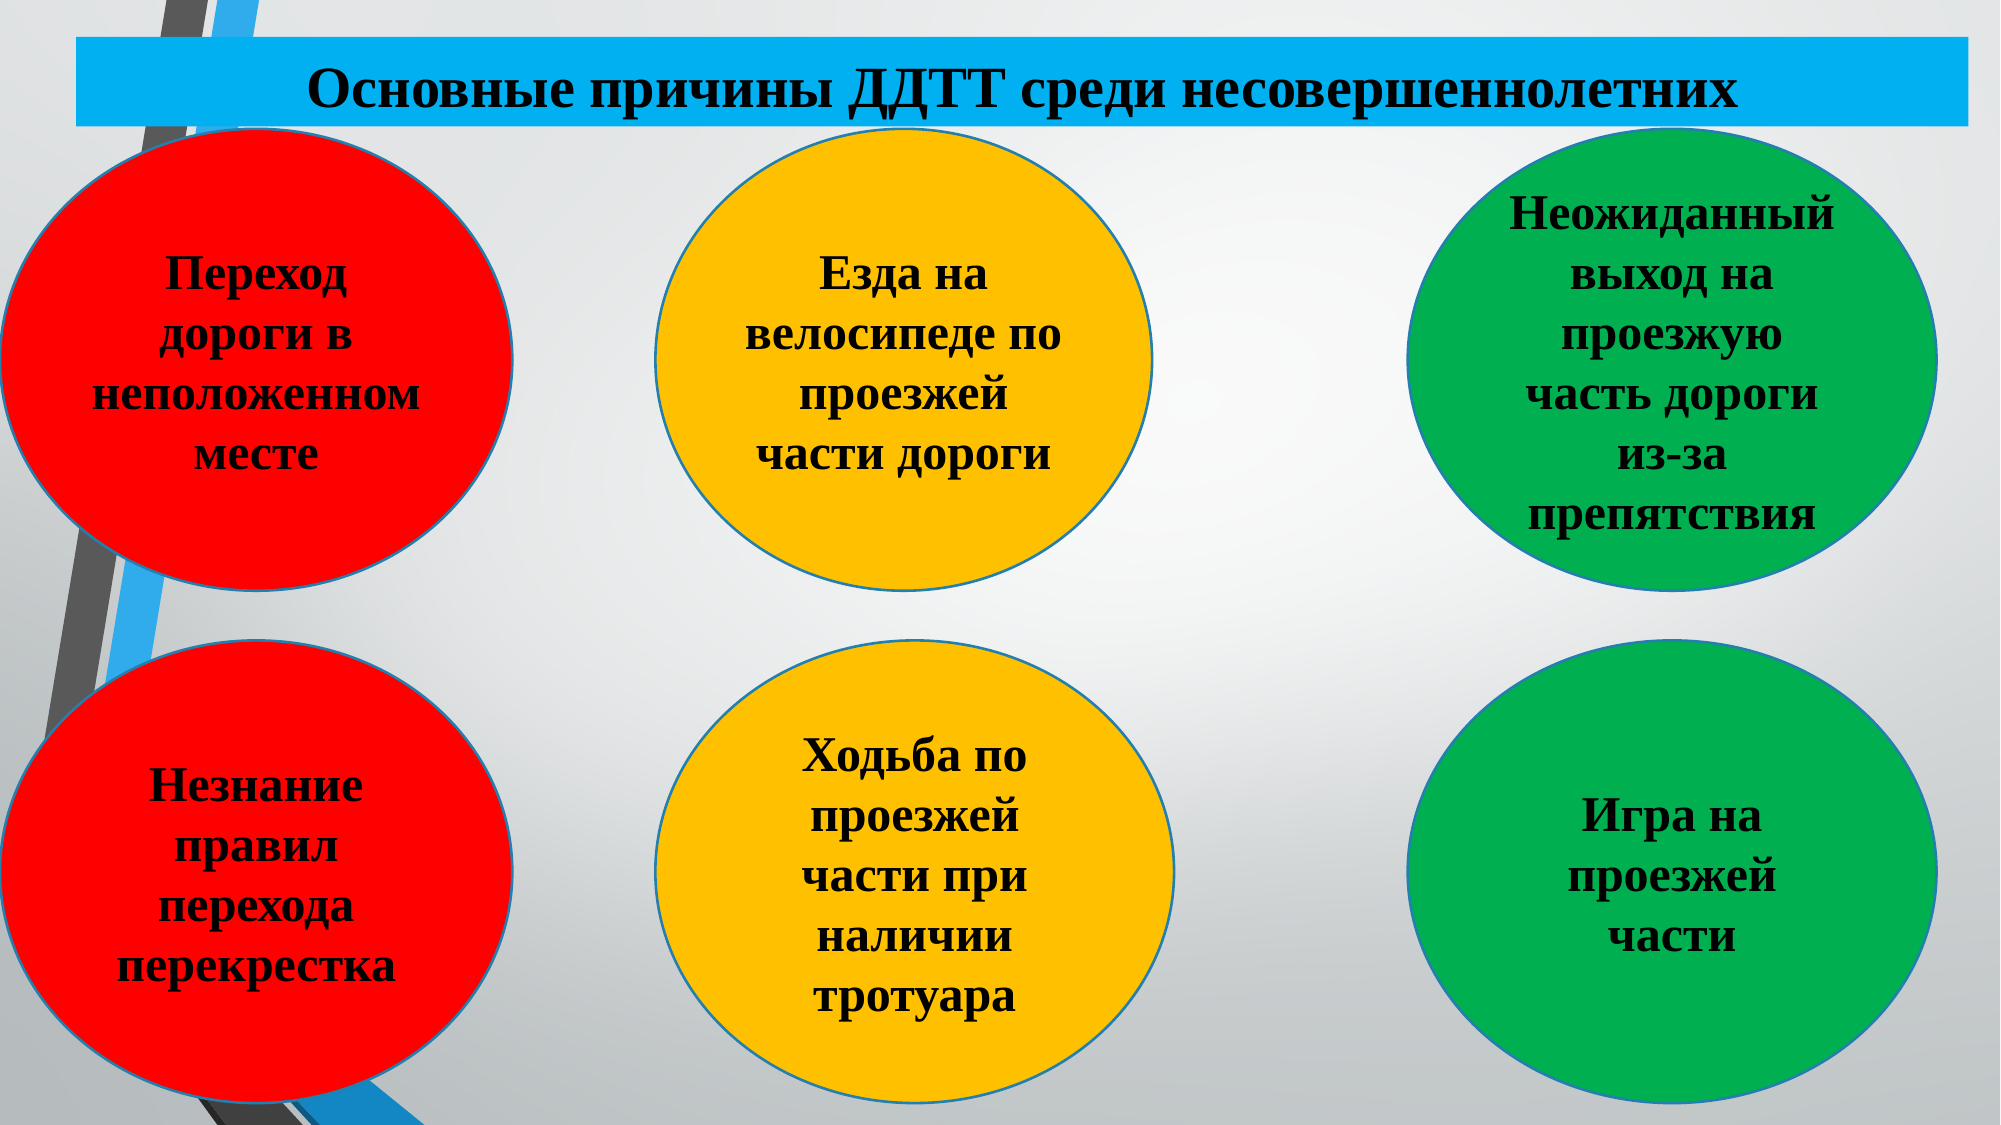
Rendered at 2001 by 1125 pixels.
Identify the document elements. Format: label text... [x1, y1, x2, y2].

text_box Игра на проезжей части [1406, 639, 1938, 1105]
text_box Неожиданный выход на проезжую часть дороги из-за препятствия [1406, 127, 1938, 593]
text_box Переход дороги в неположенном месте [0, 127, 514, 593]
text_box Незнание правил перехода перекрестка [0, 639, 514, 1105]
text_box Езда на велосипеде по проезжей части дороги [654, 127, 1154, 593]
text_box Ходьба по проезжей части при наличии тротуара [654, 639, 1176, 1105]
text_box Основные причины ДДТТ среди несовершеннолетних [76, 36, 1969, 127]
